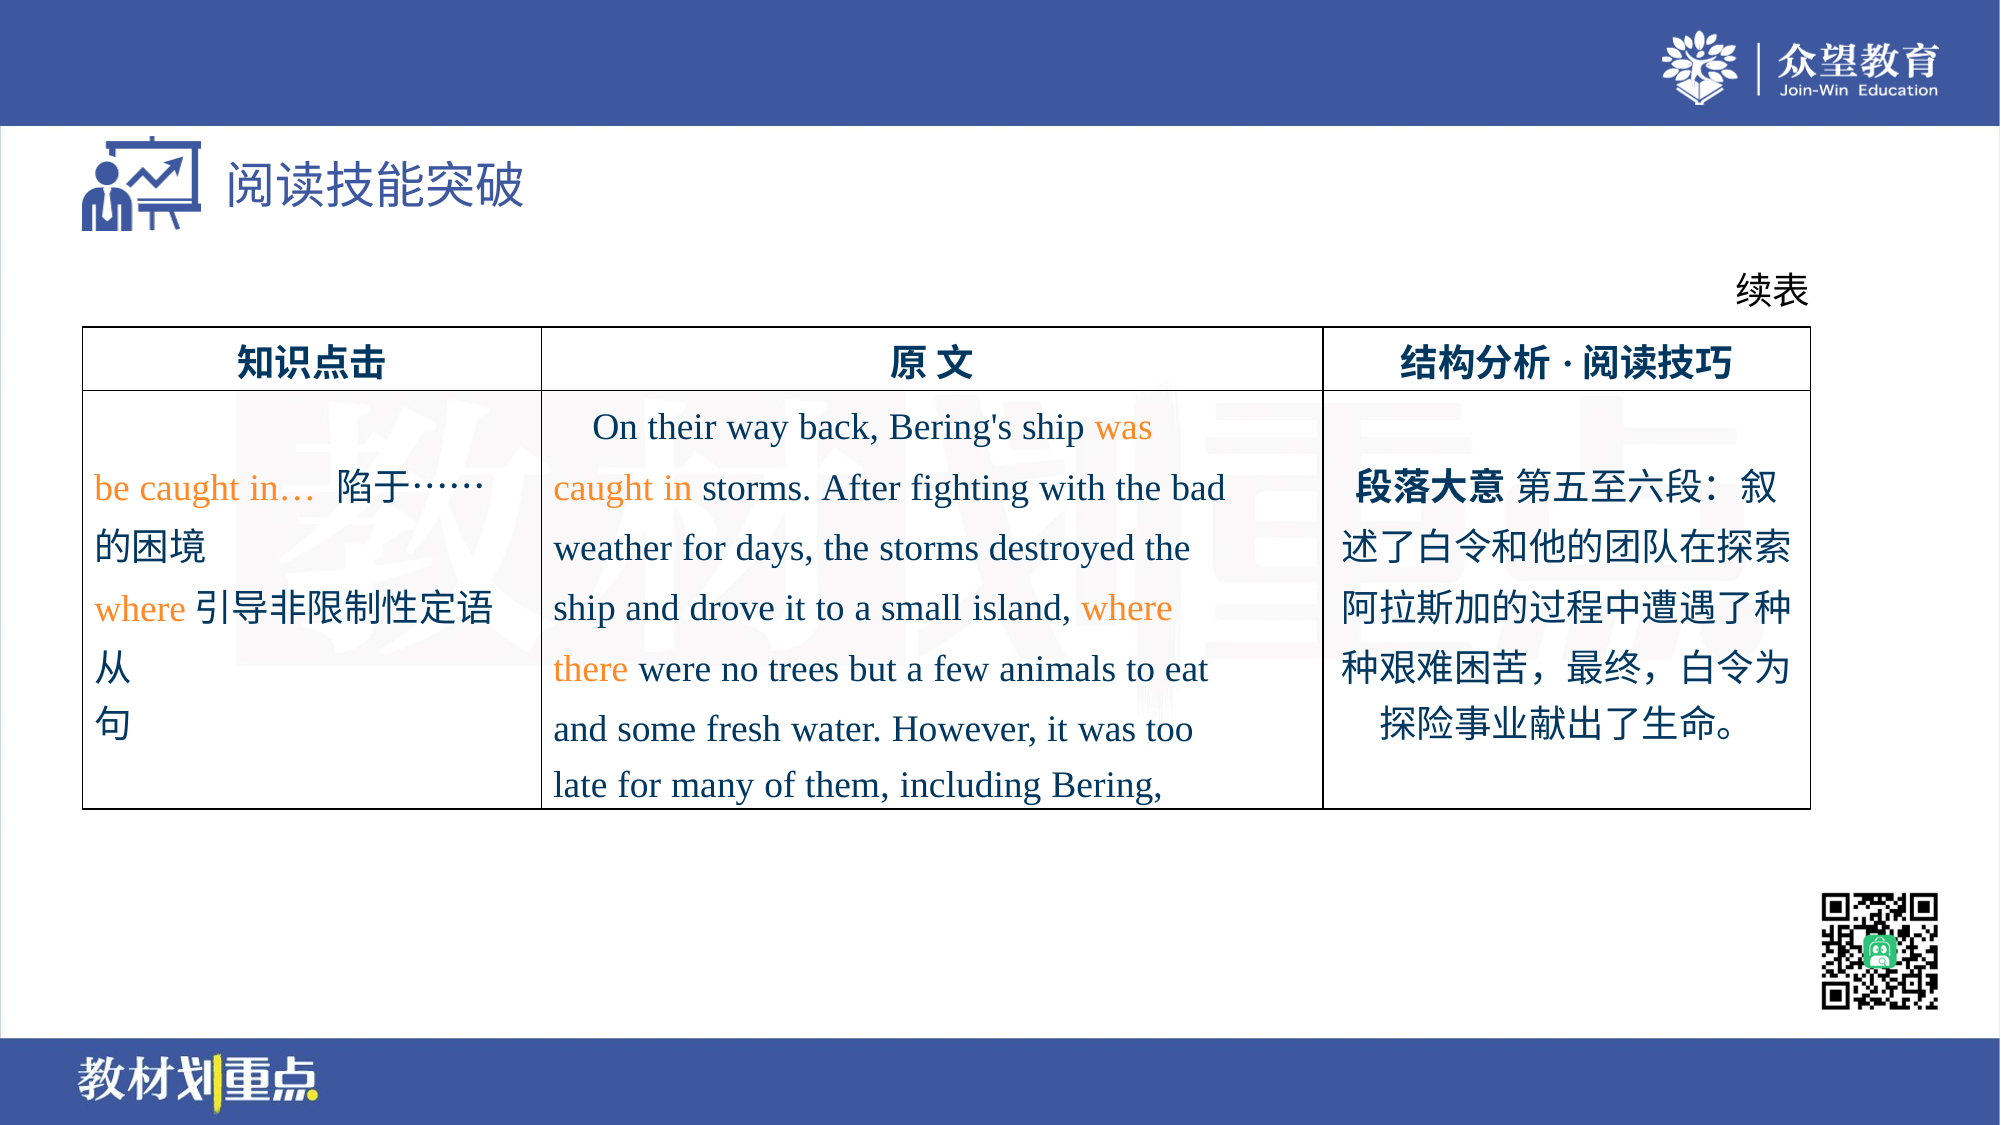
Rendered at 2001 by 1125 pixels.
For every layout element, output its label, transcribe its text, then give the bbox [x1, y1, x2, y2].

table_cell be caught in… 陷于…… 的困境 where引导非限制性定语从 句 [83, 391, 541, 808]
table_header 知识点击 [83, 328, 541, 390]
table_cell 段落大意 第五至六段：叙 述了白令和他的团队在探索 阿拉斯加的过程中遭遇了种 种艰难困苦，最终，白令为 探险事业献出了生命。 [1324, 391, 1810, 808]
text_box 续表 [1734, 247, 1811, 312]
table_cell On their way back, Bering's ship was caught in storms. After fighting with the bad weather for days, the storms destroyed the ship and drove it to a small island, where there were no trees but a few animals to eat and some fresh water. However, it was too late for many of them, including Bering, [542, 391, 1322, 808]
picture [0, 0, 2000, 1125]
table_header 原 文 [542, 328, 1322, 390]
table_header 结构分析·阅读技巧 [1324, 328, 1810, 390]
